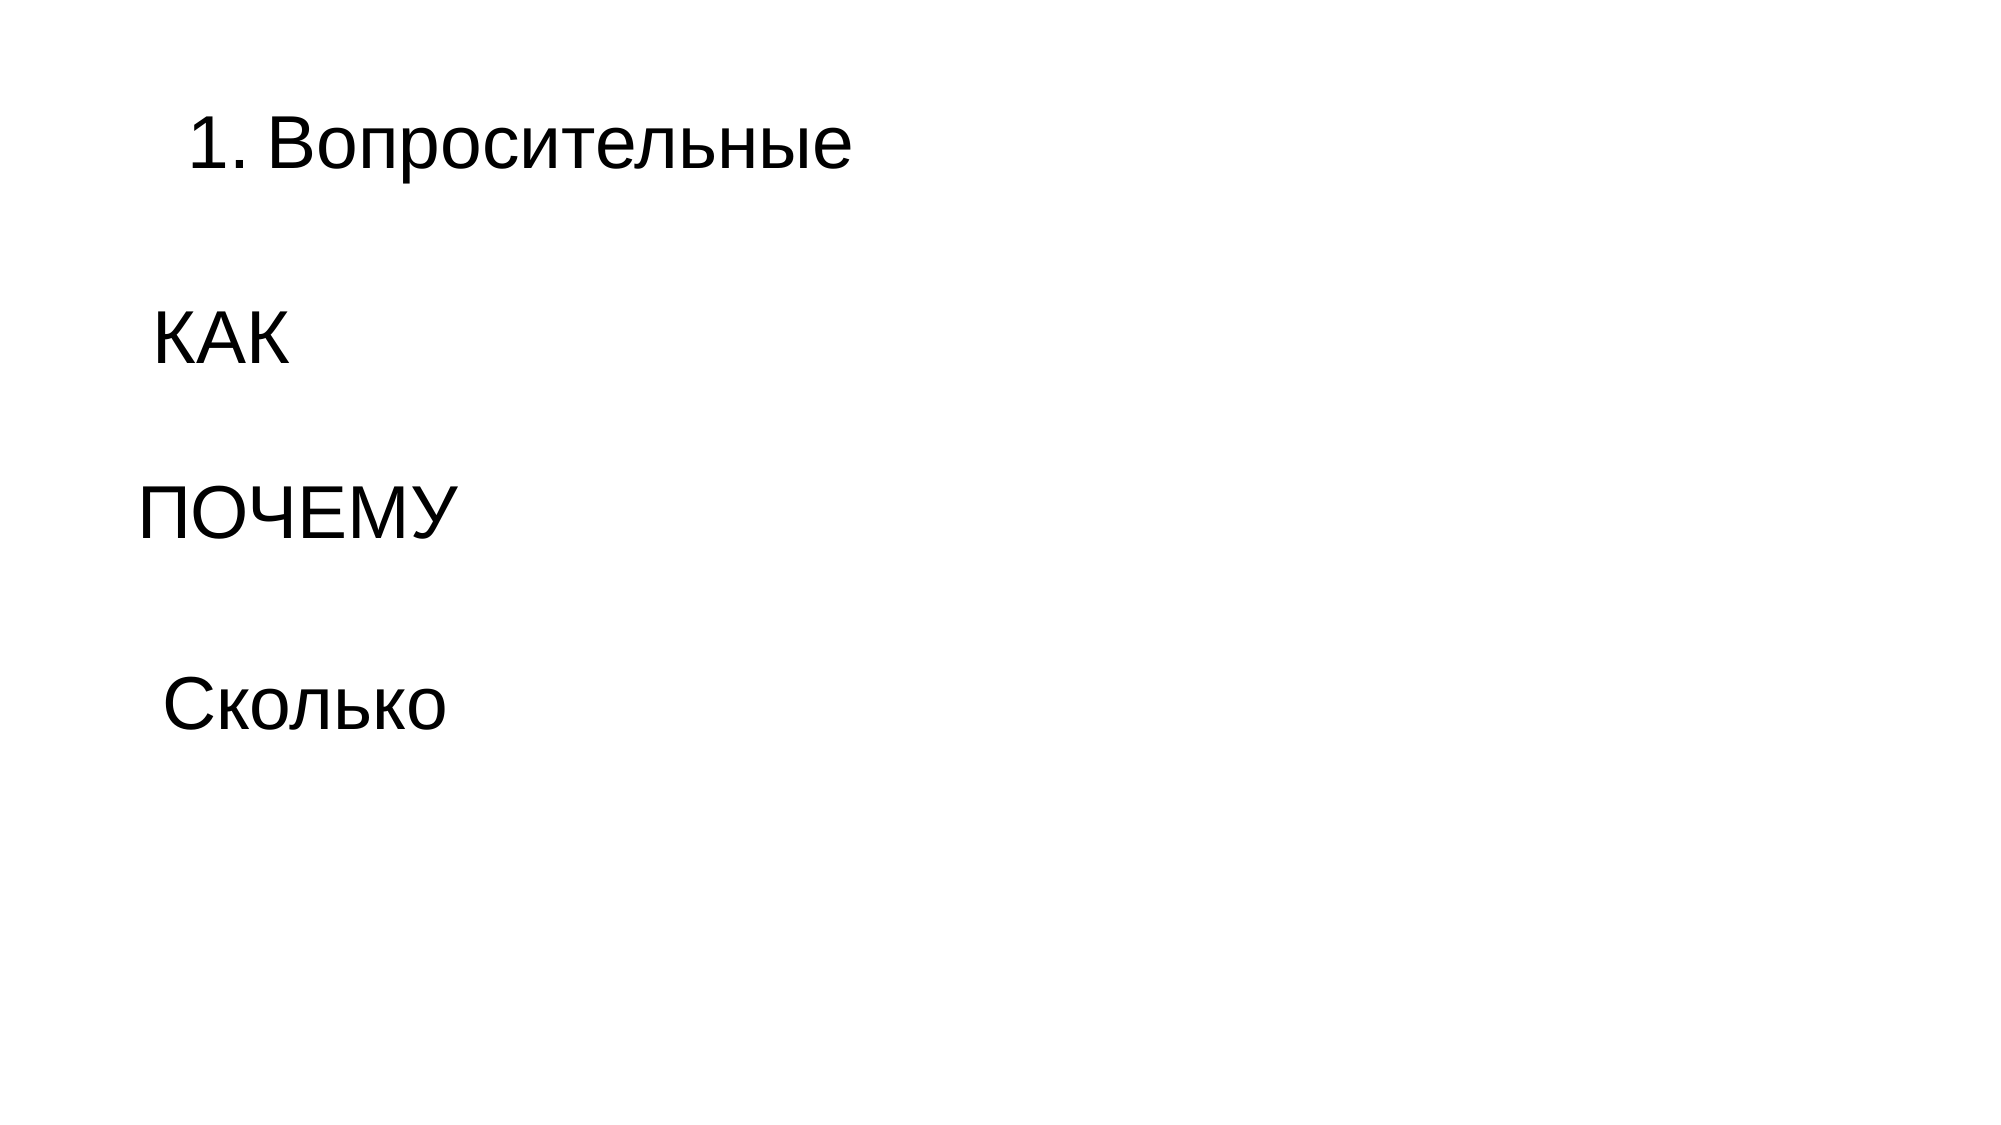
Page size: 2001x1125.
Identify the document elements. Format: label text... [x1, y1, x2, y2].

text_box КАК [137, 281, 1738, 387]
text_box ПОЧЕМУ [122, 456, 1754, 562]
title Вопросительные [187, 55, 1688, 222]
text_box Сколько [147, 646, 1520, 752]
